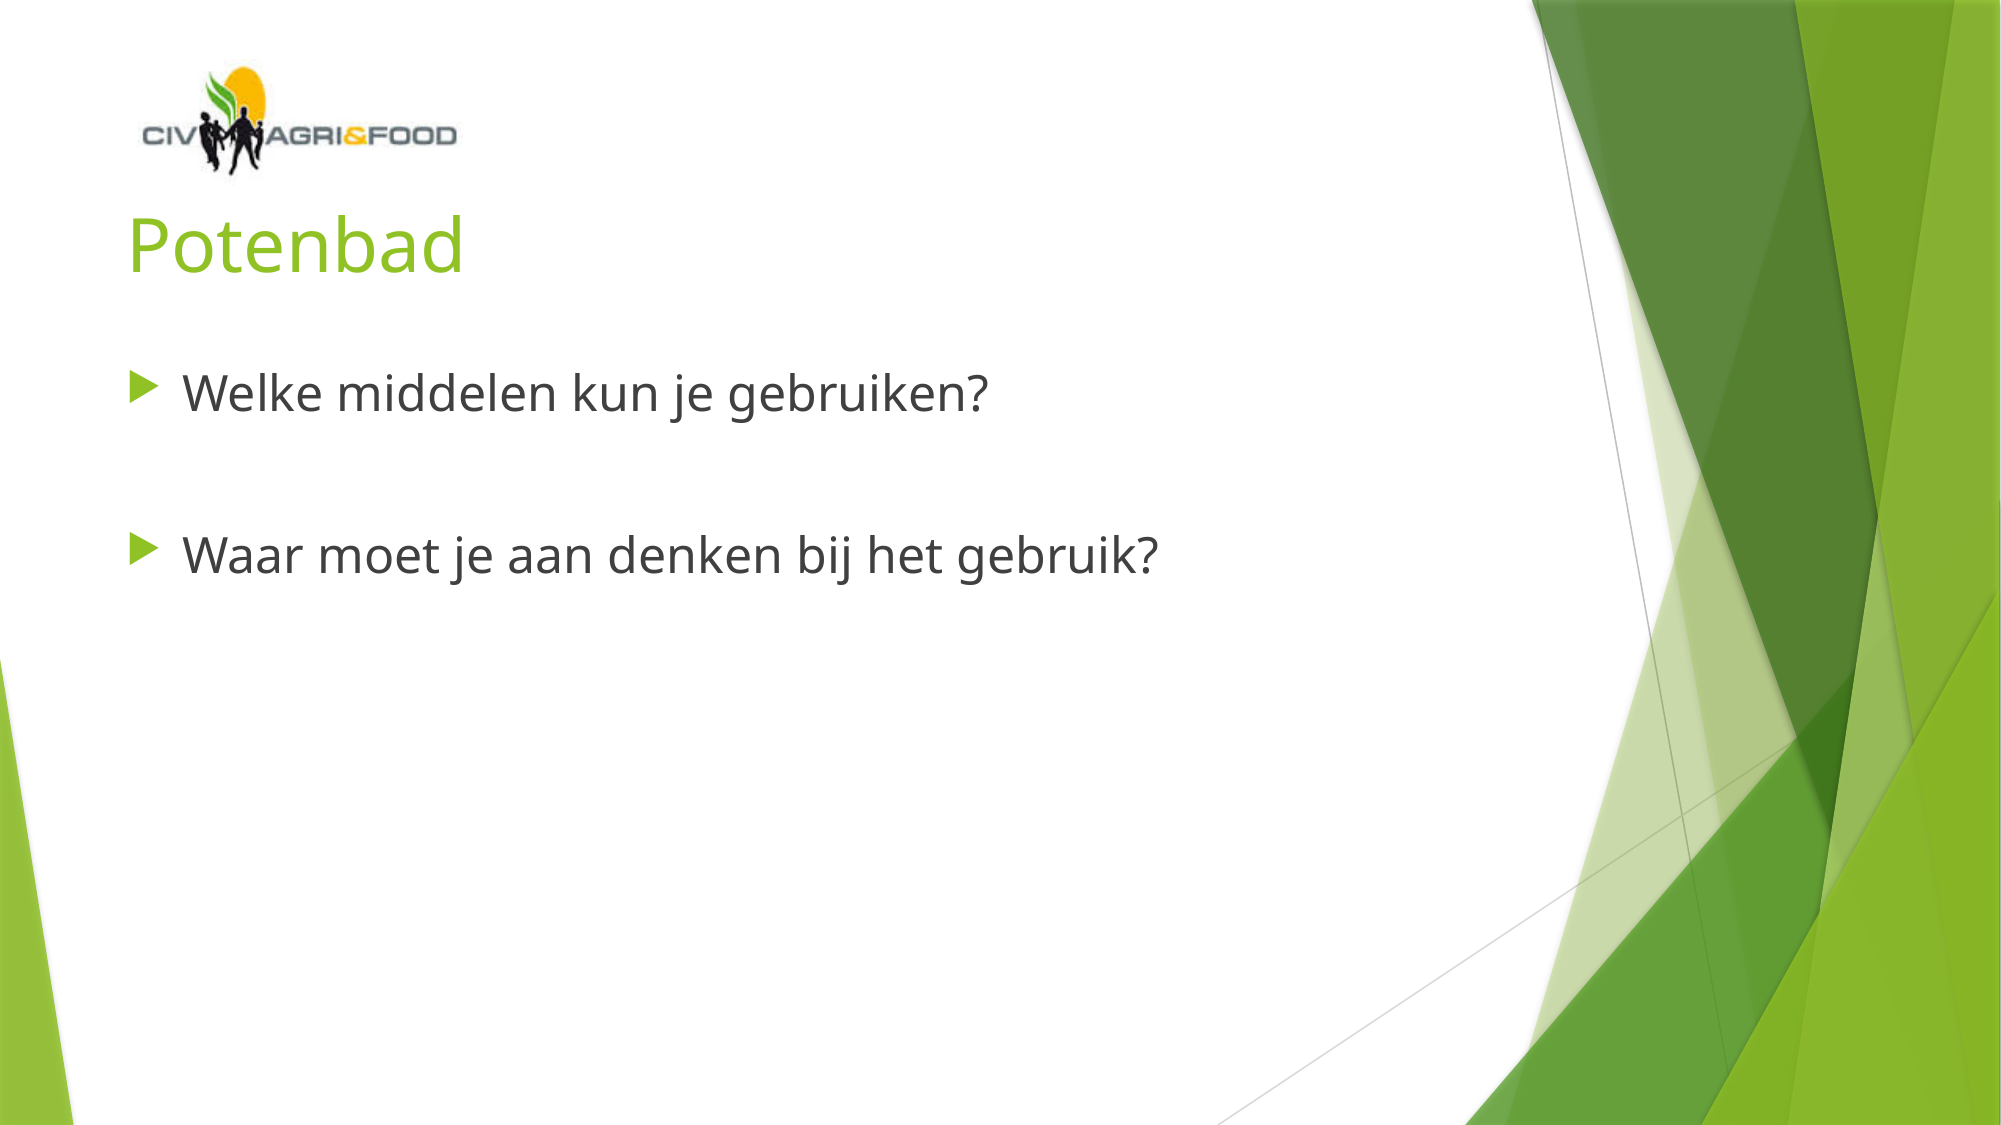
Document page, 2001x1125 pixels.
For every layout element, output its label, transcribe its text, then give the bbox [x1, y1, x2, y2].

title Potenbad [111, 99, 1522, 317]
picture [137, 59, 463, 99]
list Welke middelen kun je gebruiken? Waar moet je aan denken bij het gebruik? [111, 354, 1522, 992]
